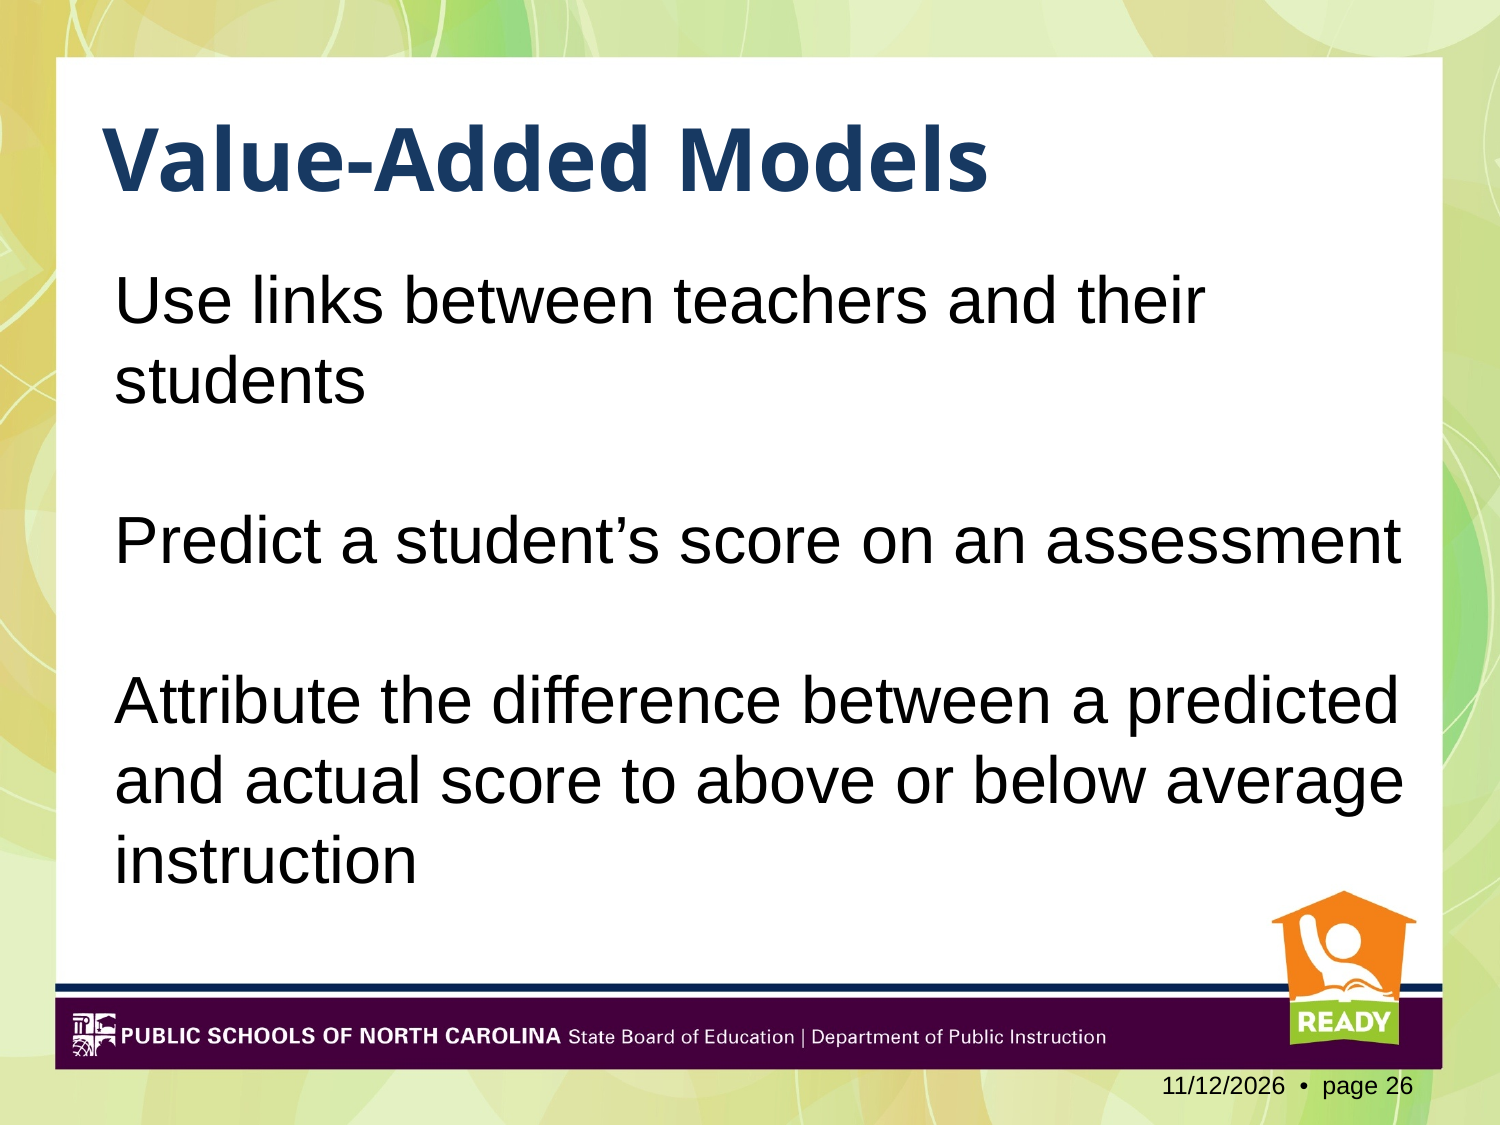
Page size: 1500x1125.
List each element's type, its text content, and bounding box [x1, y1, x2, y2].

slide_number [1147, 1062, 1460, 1122]
title Value-Added Models [87, 87, 1413, 225]
picture [0, 0, 1500, 1125]
text_box Use links between teachers and their students Predict a student’s score on an assessment Attribute the difference between a predicted and actual score to above or below average instruction [99, 249, 1425, 905]
